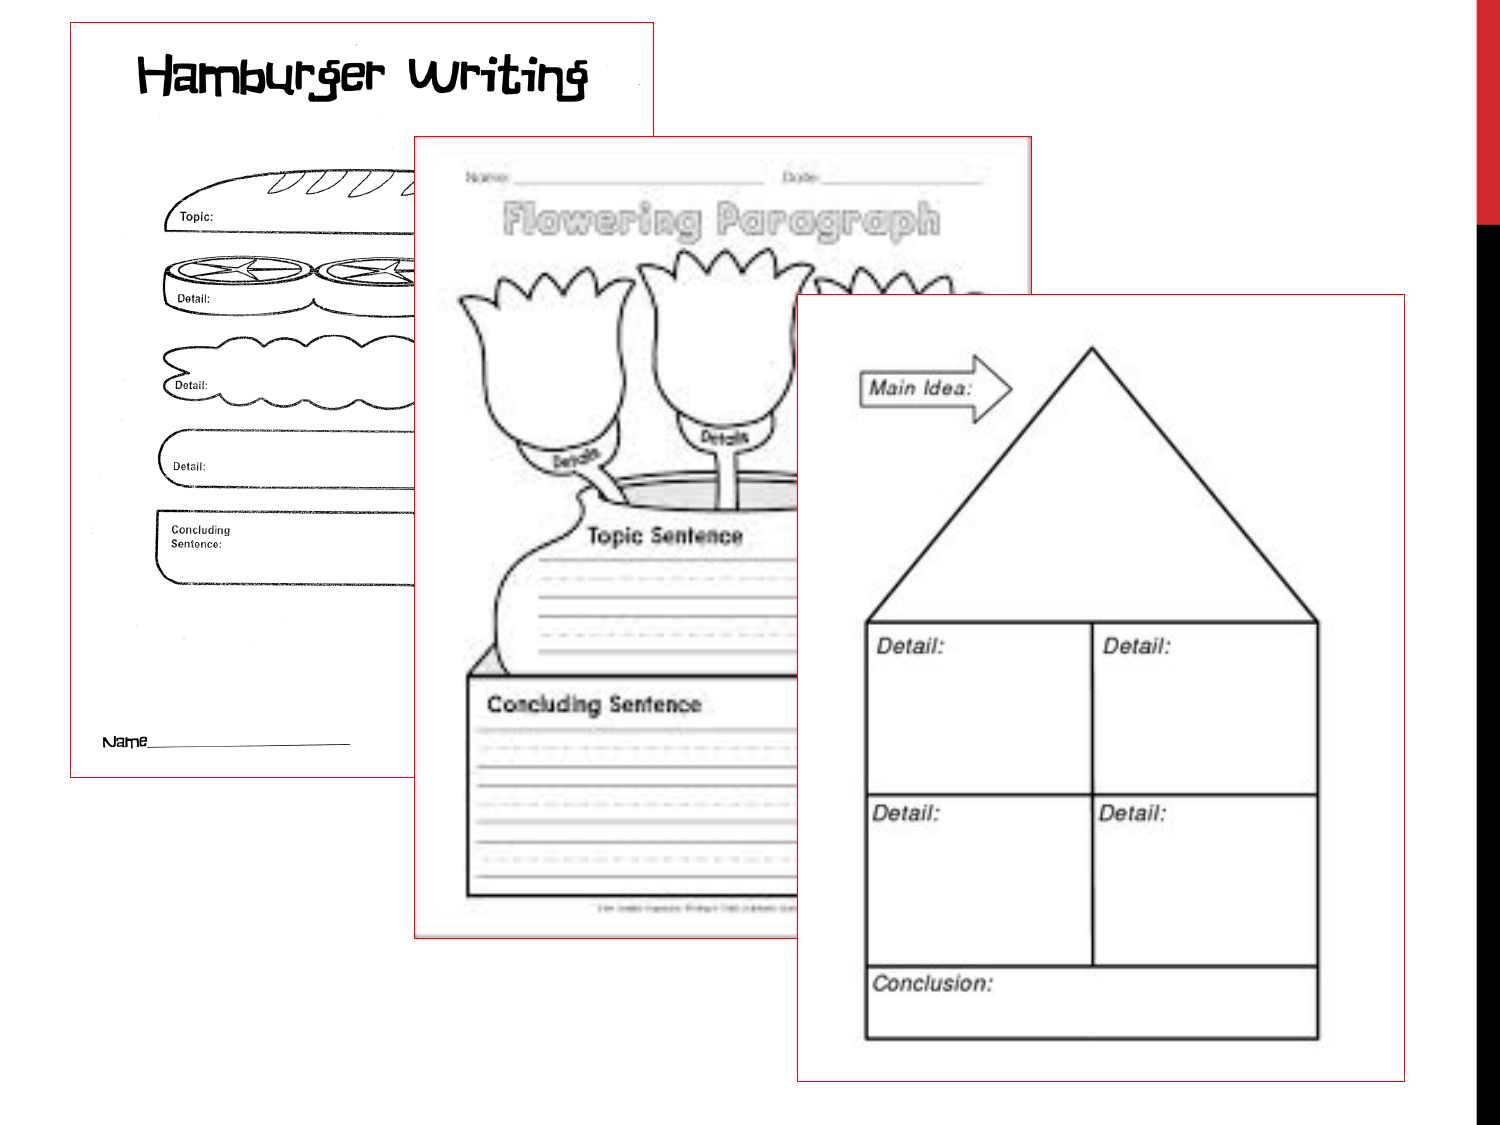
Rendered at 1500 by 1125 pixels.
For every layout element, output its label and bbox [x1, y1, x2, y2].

picture [69, 21, 1406, 1082]
